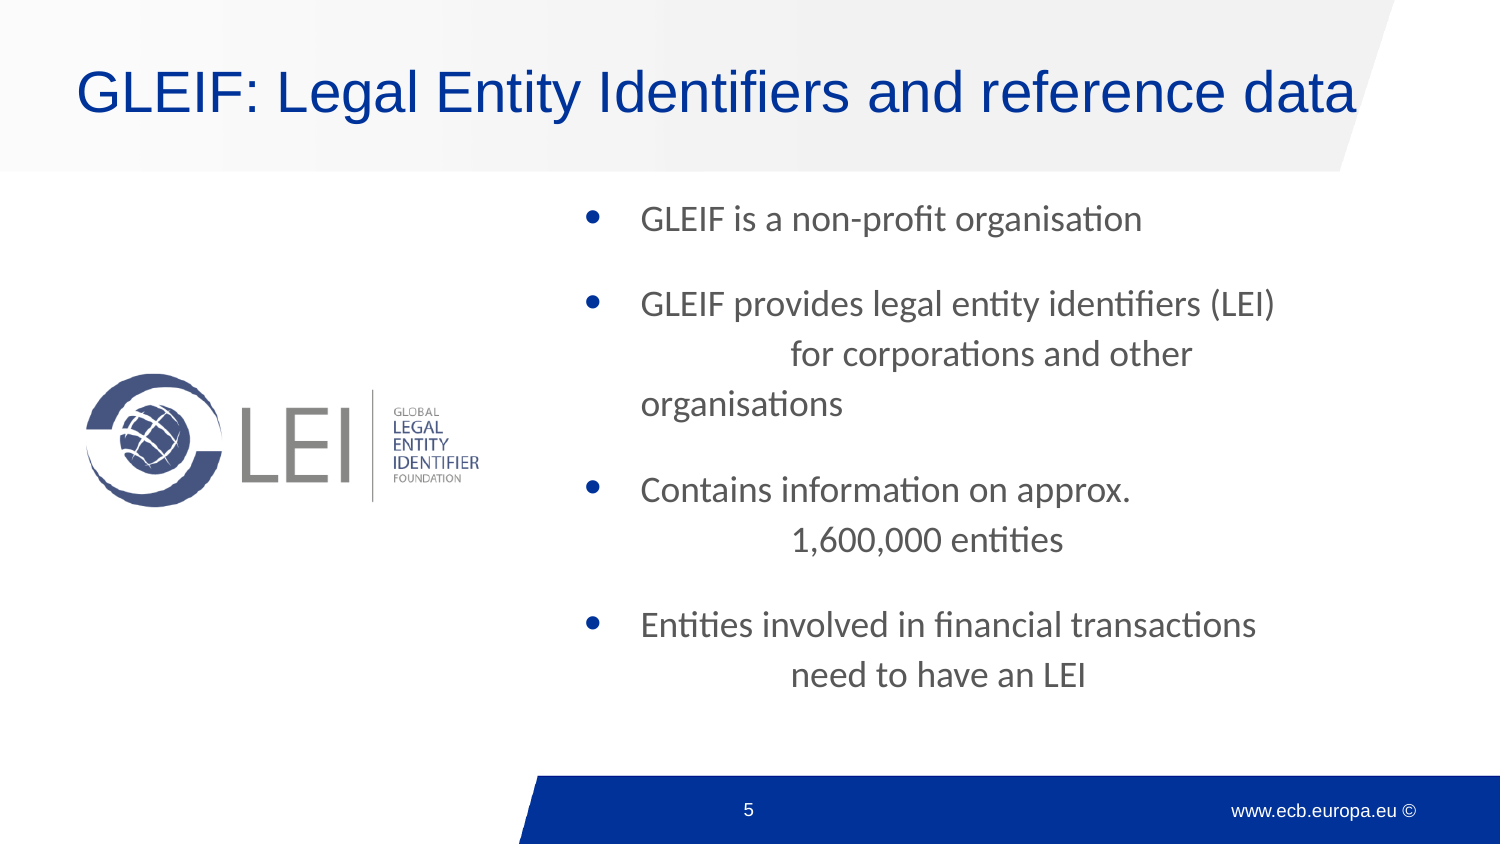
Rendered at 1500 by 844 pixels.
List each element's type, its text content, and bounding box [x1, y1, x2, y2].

list GLEIF is a non-profit organisation GLEIF provides legal entity identifiers (LEI) for corporations and other organisations Contains information on approx. 1,600,000 entities Entities involved in financial transactions need to have an LEI [552, 188, 1390, 739]
picture [0, 0, 1500, 844]
slide_number 5 [714, 796, 783, 820]
title GLEIF: Legal Entity Identifiers and reference data [76, 67, 1455, 172]
